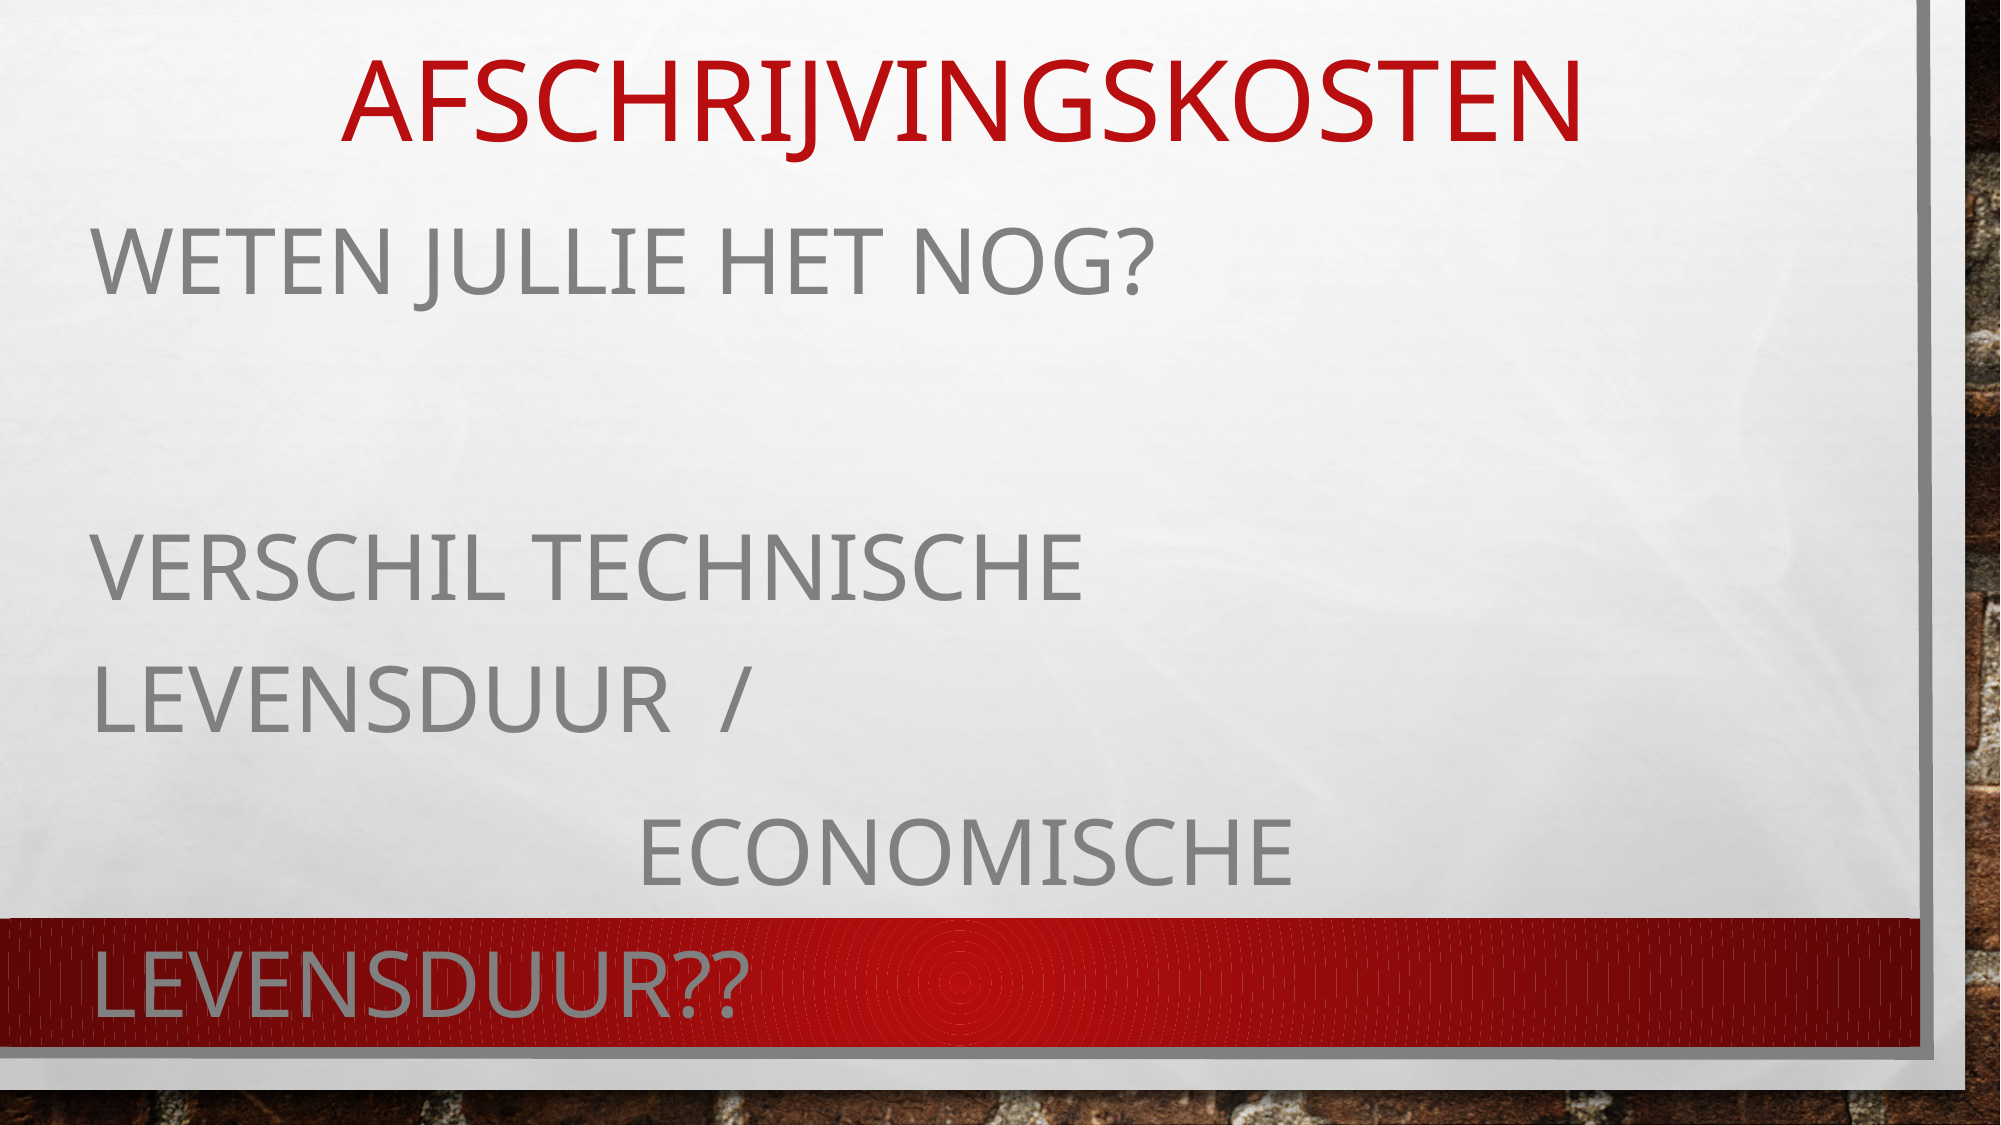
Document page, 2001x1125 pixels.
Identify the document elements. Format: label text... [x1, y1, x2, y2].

list Weten jullie het nog? VERSCHIL TECHNISCHE LEVENSDUUR / economische levensduur?? [74, 173, 1780, 909]
picture [0, 0, 2000, 1125]
title afschrijvingskosten [112, 0, 1818, 174]
